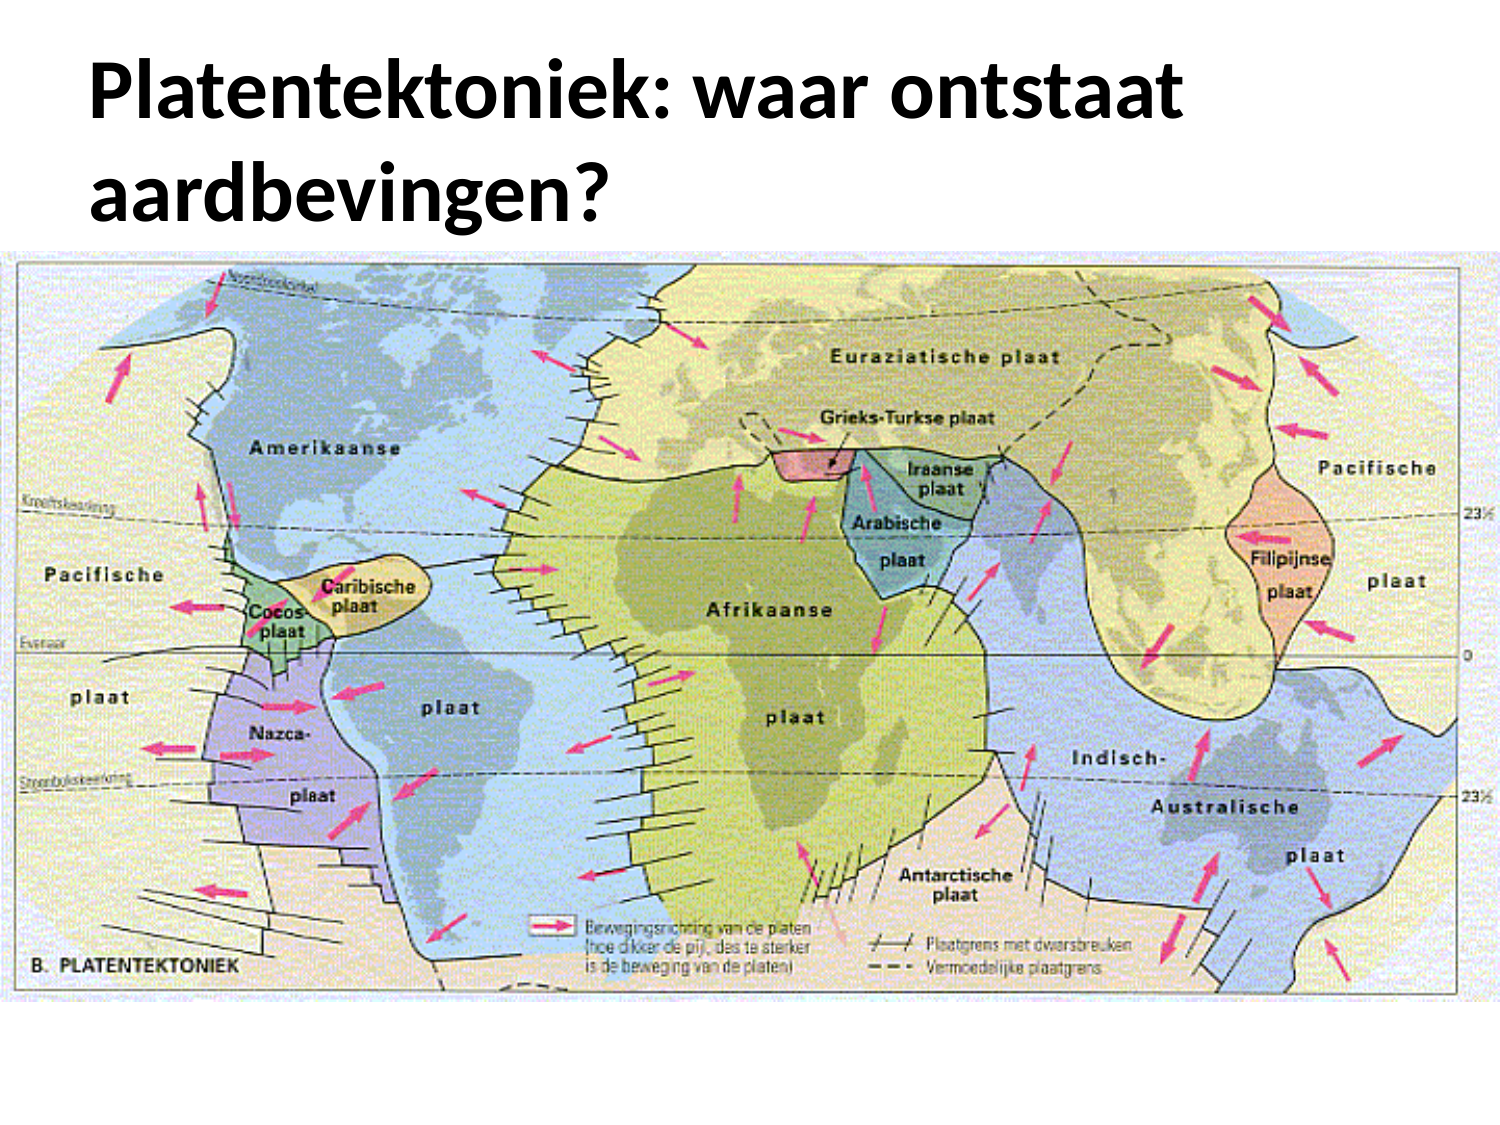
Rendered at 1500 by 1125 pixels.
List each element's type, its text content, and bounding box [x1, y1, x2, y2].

text_box Platentektoniek: waar ontstaat aardbevingen? [73, 25, 1397, 246]
picture [0, 250, 1500, 1003]
